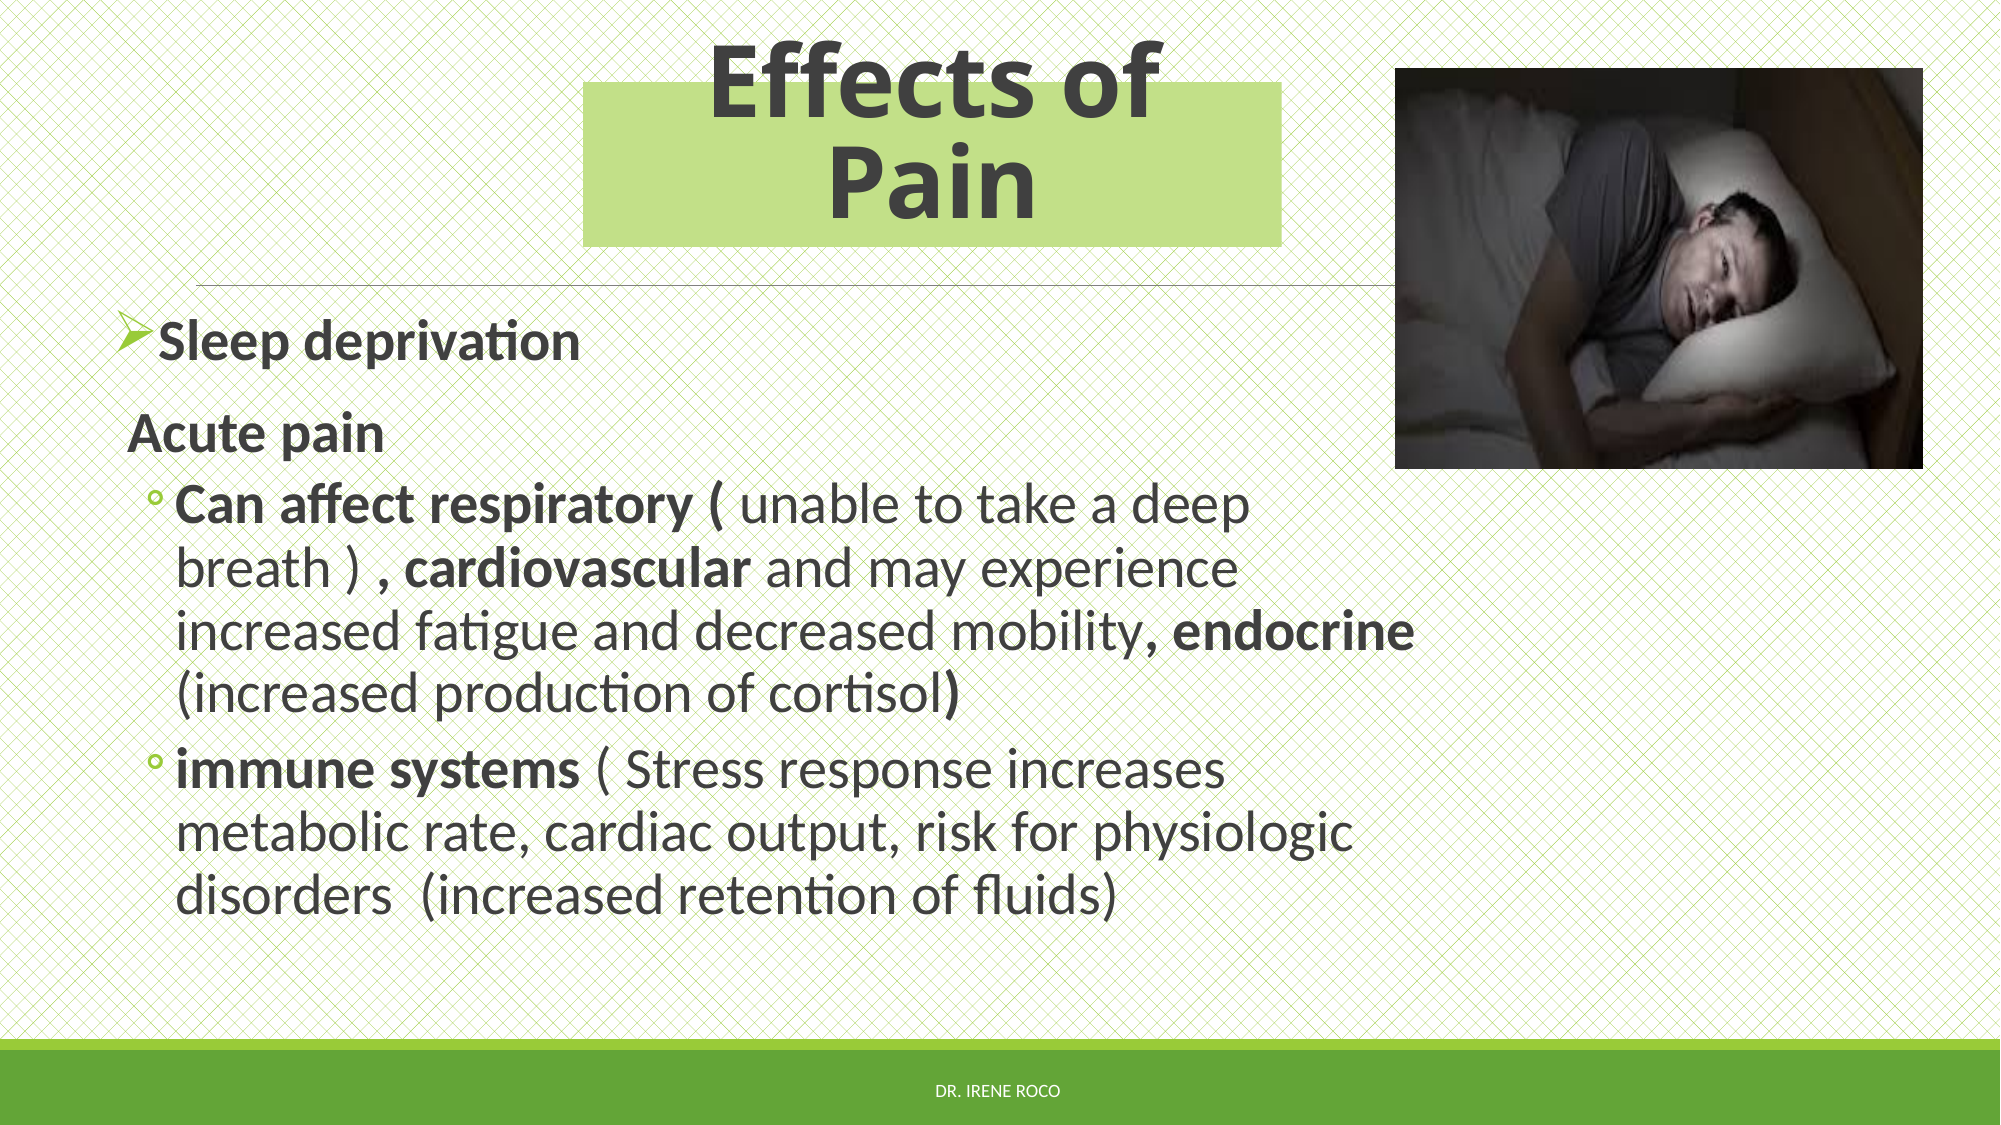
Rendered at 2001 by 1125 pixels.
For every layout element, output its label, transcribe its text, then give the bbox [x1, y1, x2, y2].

list Sleep deprivation Acute pain Can affect respiratory ( unable to take a deep breath ) , cardiovascular and may experience increased fatigue and decreased mobility, endocrine (increased production of cortisol) immune systems ( Stress response increases metabolic rate, cardiac output, risk for physiologic disorders (increased retention of fluids) [112, 302, 1451, 1029]
picture [1395, 67, 1923, 469]
title Effects of Pain [583, 82, 1282, 247]
footer Dr. Irene Roco [604, 1059, 1396, 1120]
